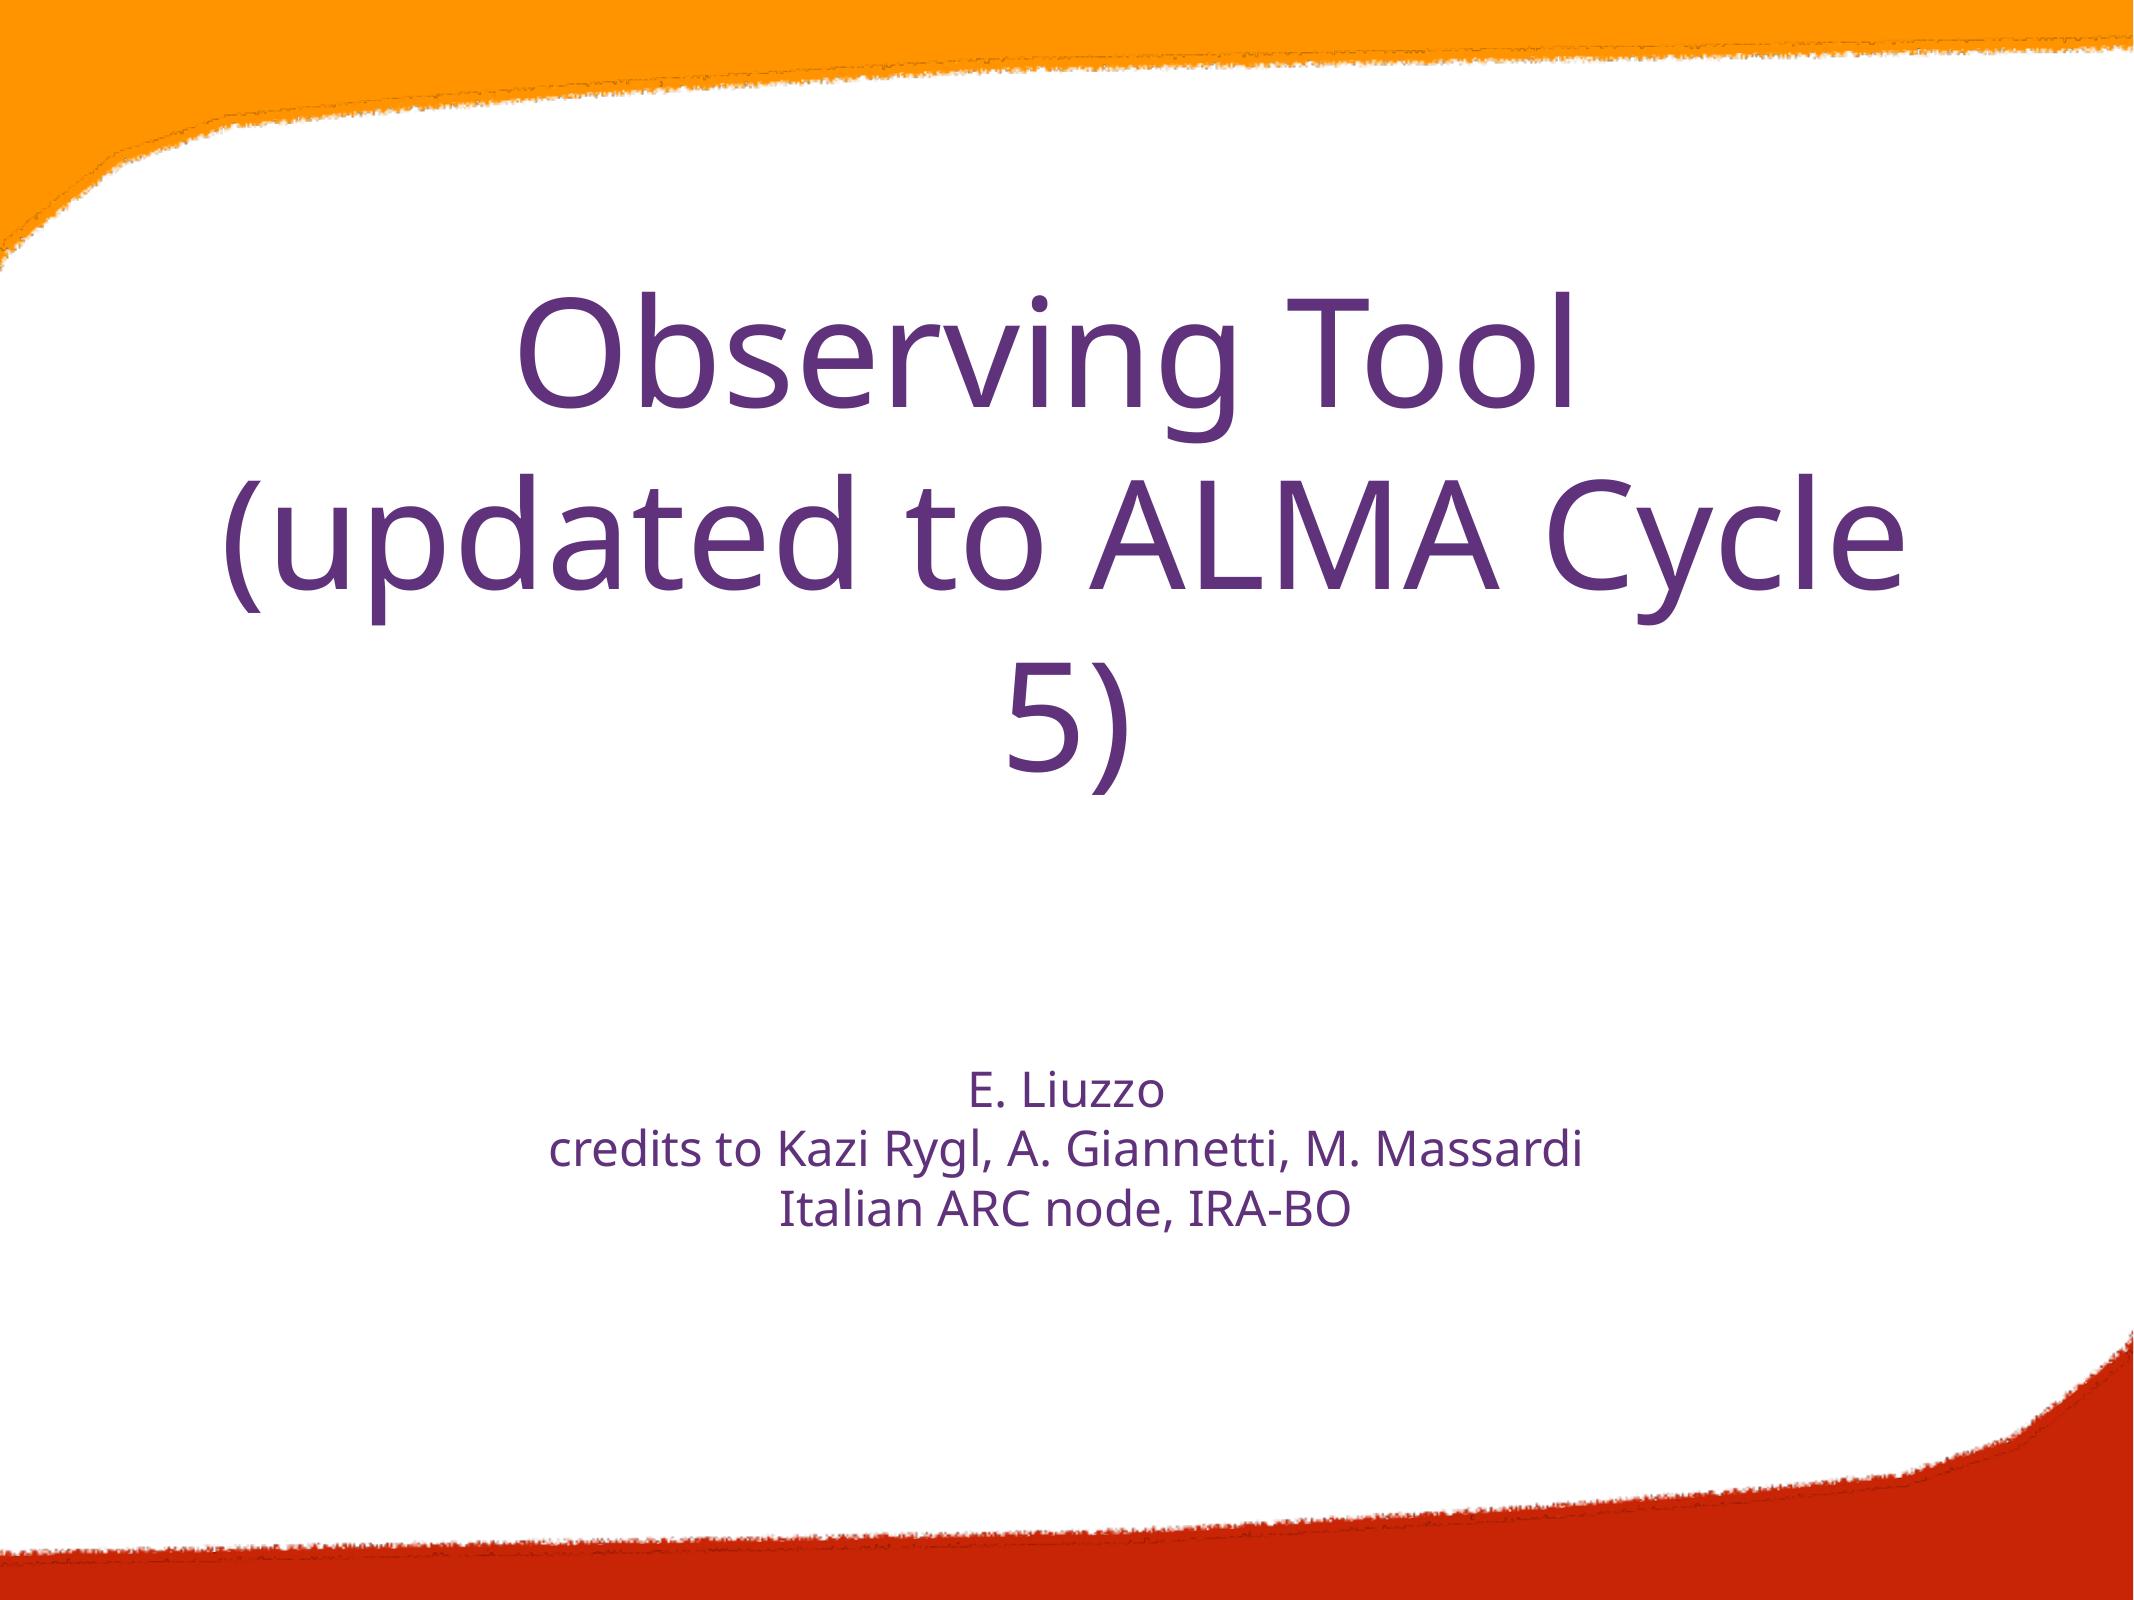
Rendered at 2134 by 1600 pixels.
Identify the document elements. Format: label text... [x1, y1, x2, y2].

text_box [0, 1294, 2134, 1600]
title Observing Tool (updated to ALMA Cycle 5) [207, 313, 1926, 811]
subtitle E. Liuzzo credits to Kazi Rygl, A. Giannetti, M. Massardi Italian ARC node, IRA-BO [207, 1049, 1926, 1236]
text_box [0, 0, 2134, 307]
